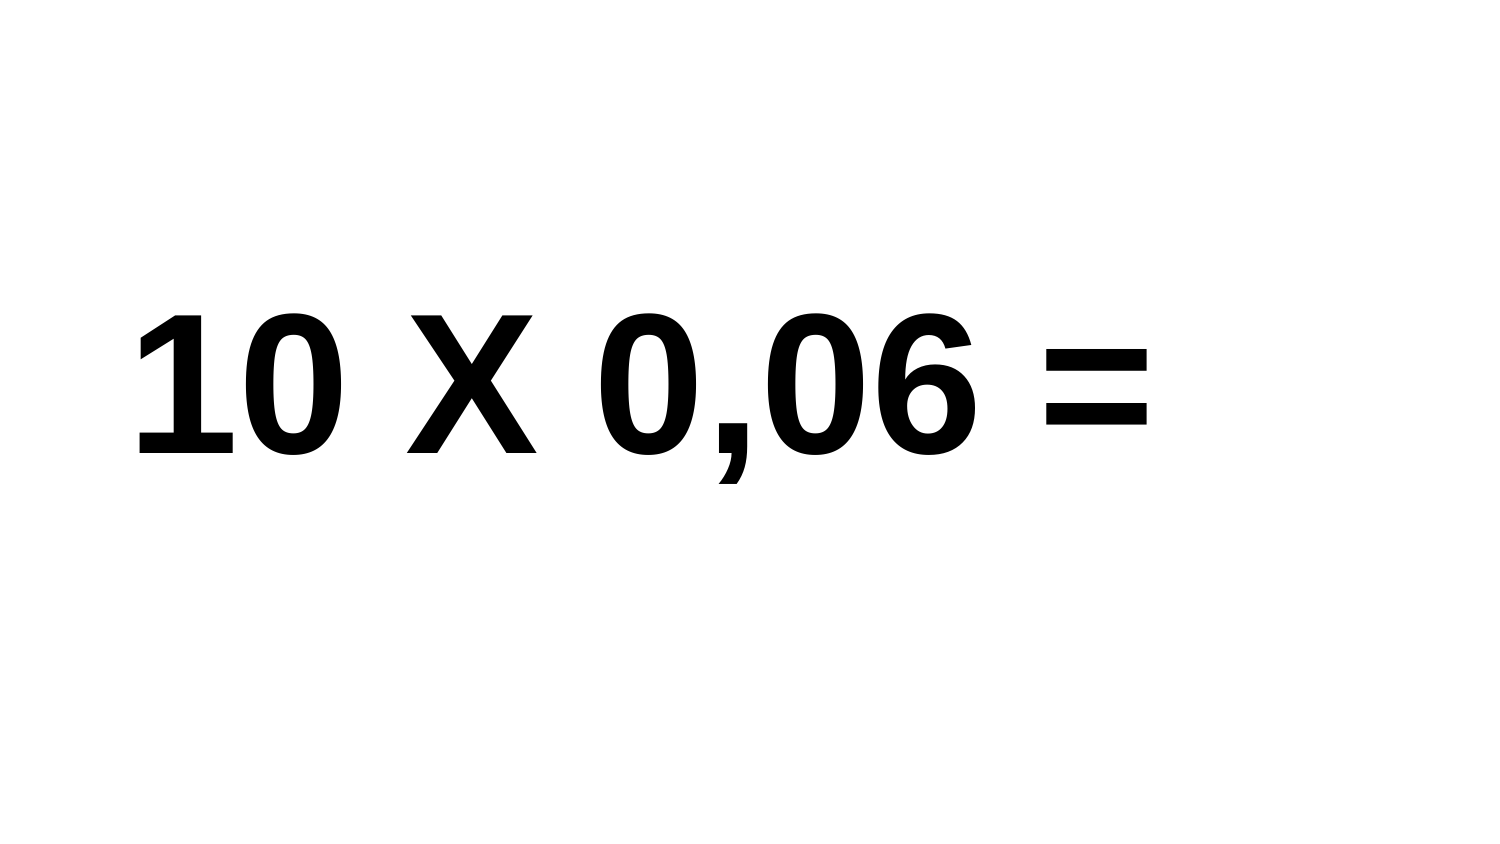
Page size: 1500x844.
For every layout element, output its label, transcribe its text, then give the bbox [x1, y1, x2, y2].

text_box 10 X 0,06 = [112, 318, 1388, 509]
